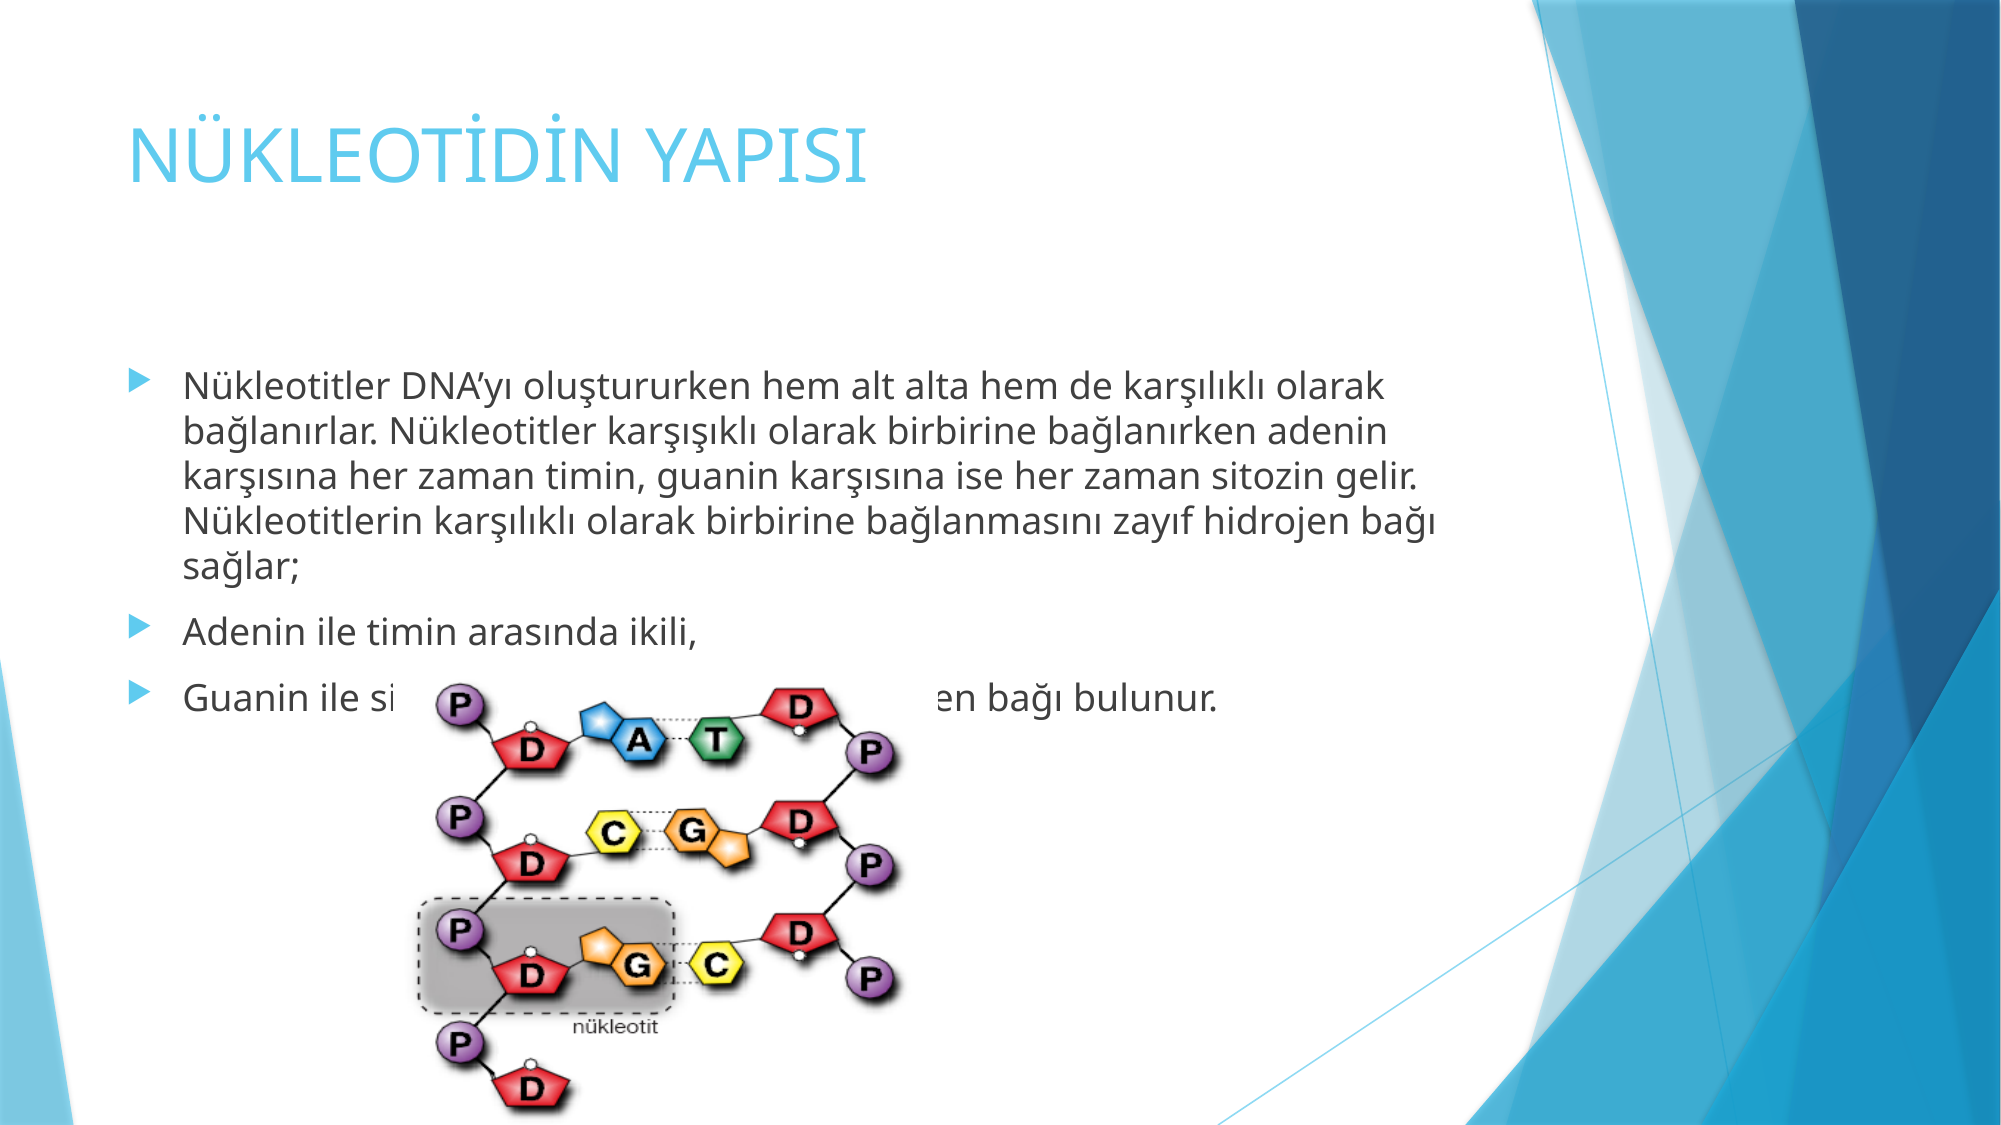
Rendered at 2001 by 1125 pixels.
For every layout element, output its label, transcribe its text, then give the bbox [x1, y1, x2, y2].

picture [393, 671, 938, 1125]
title NÜKLEOTİDİN YAPISI [111, 99, 1522, 317]
list Nükleotitler DNA’yı oluştururken hem alt alta hem de karşılıklı olarak bağlanırlar. Nükleotitler karşışıklı olarak birbirine bağlanırken adenin karşısına her zaman timin, guanin karşısına ise her zaman sitozin gelir. Nükleotitlerin karşılıklı olarak birbirine bağlanmasını zayıf hidrojen bağı sağlar; Adenin ile timin arasında ikili, Guanin ile sitozin arasında üçlü zayıf hidrojen bağı bulunur. [111, 354, 1522, 992]
